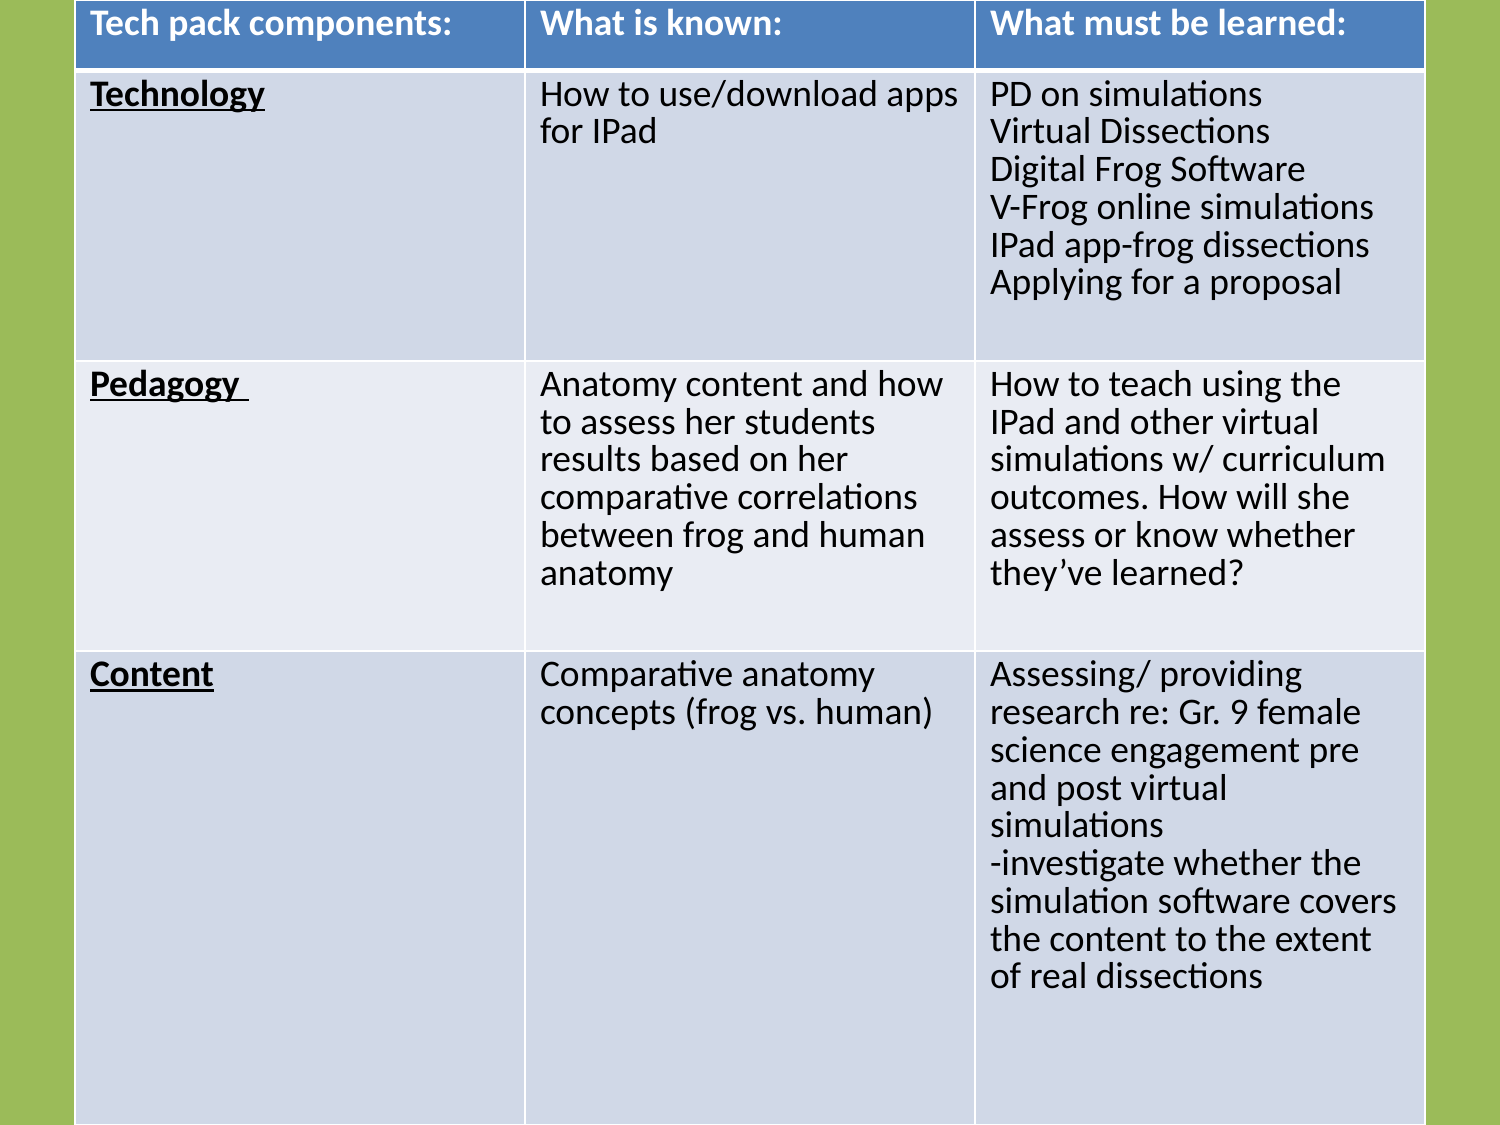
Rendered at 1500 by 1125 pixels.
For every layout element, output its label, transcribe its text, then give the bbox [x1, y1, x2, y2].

table_cell How to use/download apps for IPad [526, 73, 974, 360]
table_header What is known: [526, 1, 974, 68]
table_cell Assessing/ providing research re: Gr. 9 female science engagement pre and post virtual simulations -investigate whether the simulation software covers the content to the extent of real dissections [976, 652, 1424, 1124]
table_cell Technology [76, 73, 524, 360]
table_header What must be learned: [976, 1, 1424, 68]
table_cell Comparative anatomy concepts (frog vs. human) [526, 652, 974, 1124]
table_cell How to teach using the IPad and other virtual simulations w/ curriculum outcomes. How will she assess or know whether they’ve learned? [976, 362, 1424, 650]
table_cell Anatomy content and how to assess her students results based on her comparative correlations between frog and human anatomy [526, 362, 974, 650]
table_cell Content [76, 652, 524, 1124]
table_cell Pedagogy [76, 362, 524, 650]
table_cell PD on simulations Virtual Dissections Digital Frog Software V-Frog online simulations IPad app-frog dissections Applying for a proposal [976, 73, 1424, 360]
table_header Tech pack components: [76, 1, 524, 68]
